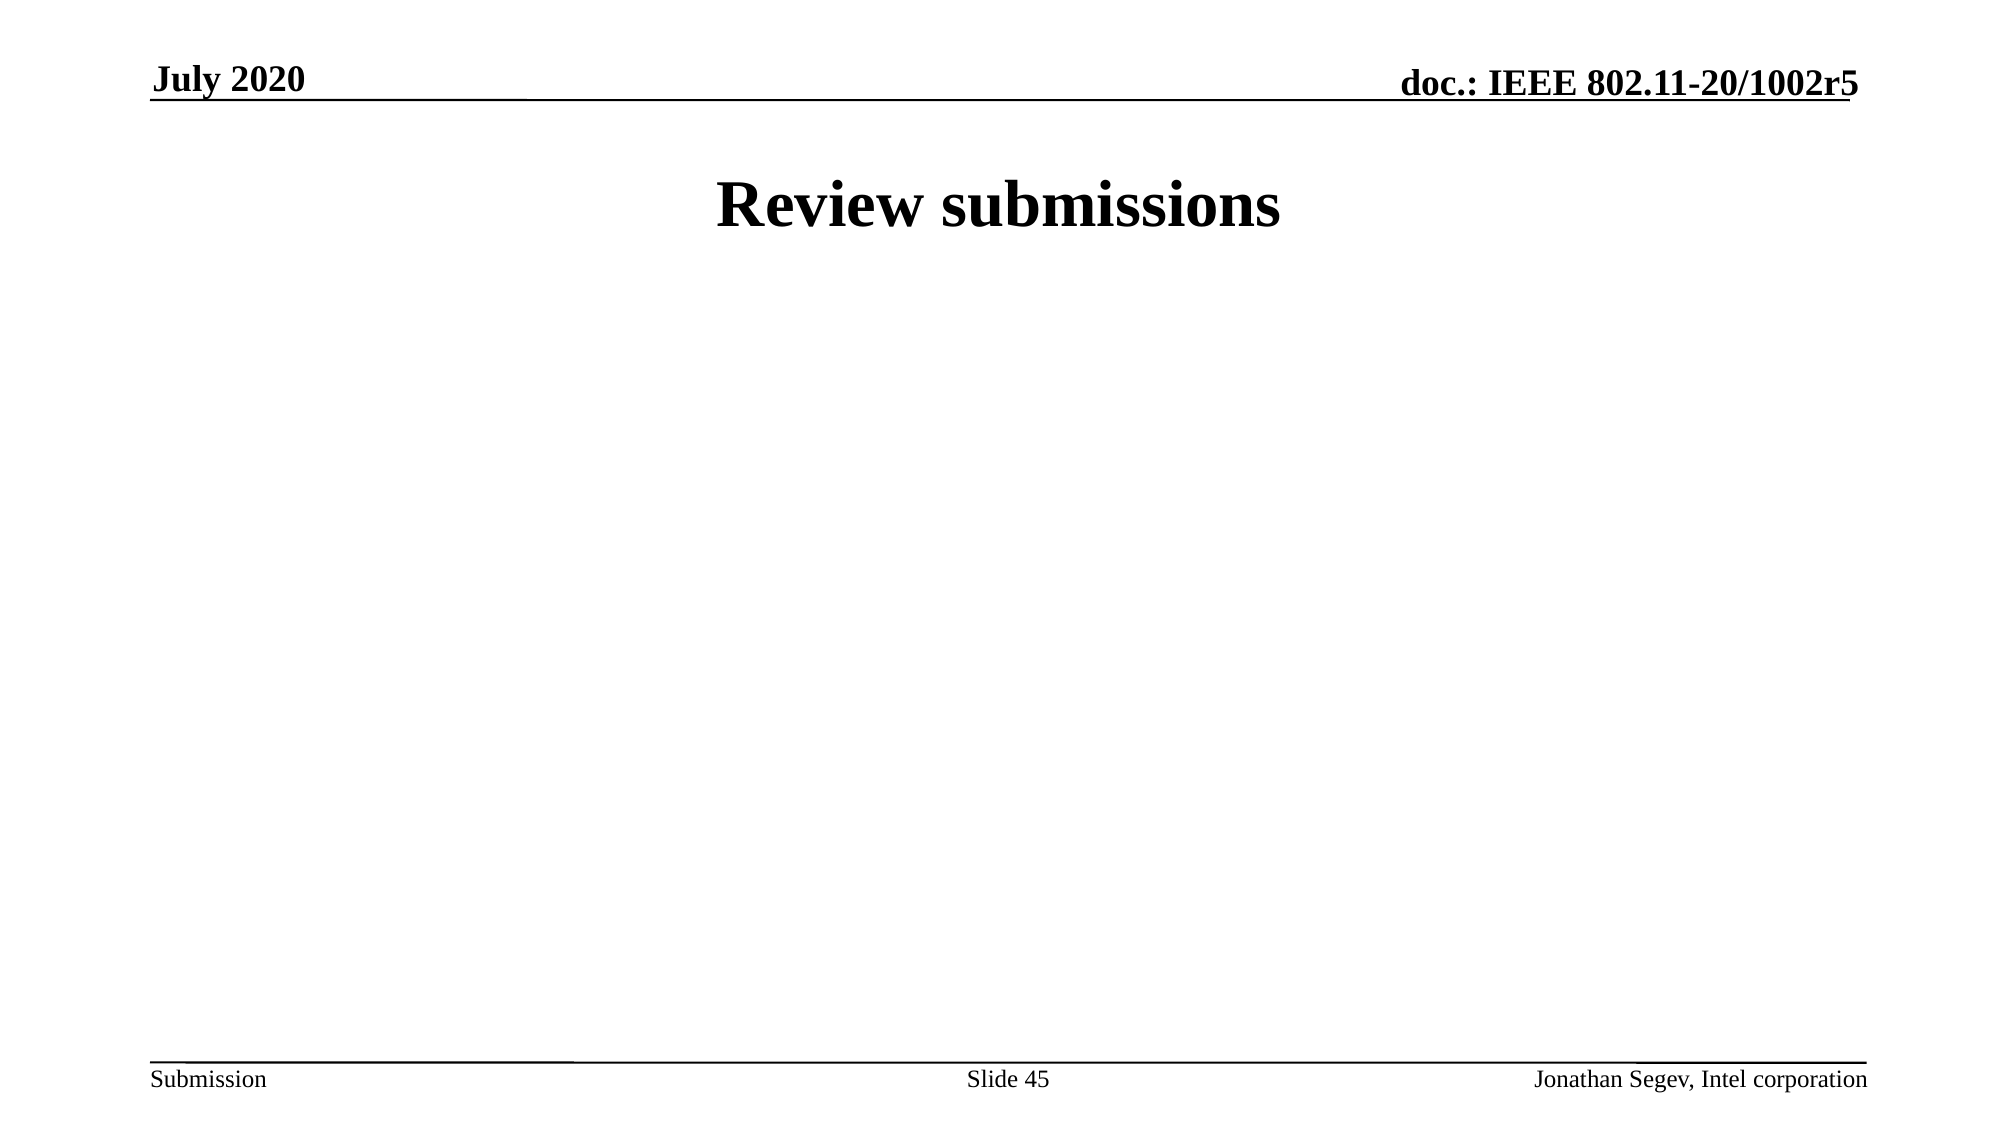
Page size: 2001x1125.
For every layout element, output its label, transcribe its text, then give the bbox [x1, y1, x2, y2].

slide_number Slide 45 [950, 1061, 1067, 1123]
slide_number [152, 54, 563, 100]
footer Jonathan Segev, Intel corporation [1171, 1061, 1869, 1093]
title Review submissions [149, 112, 1850, 288]
